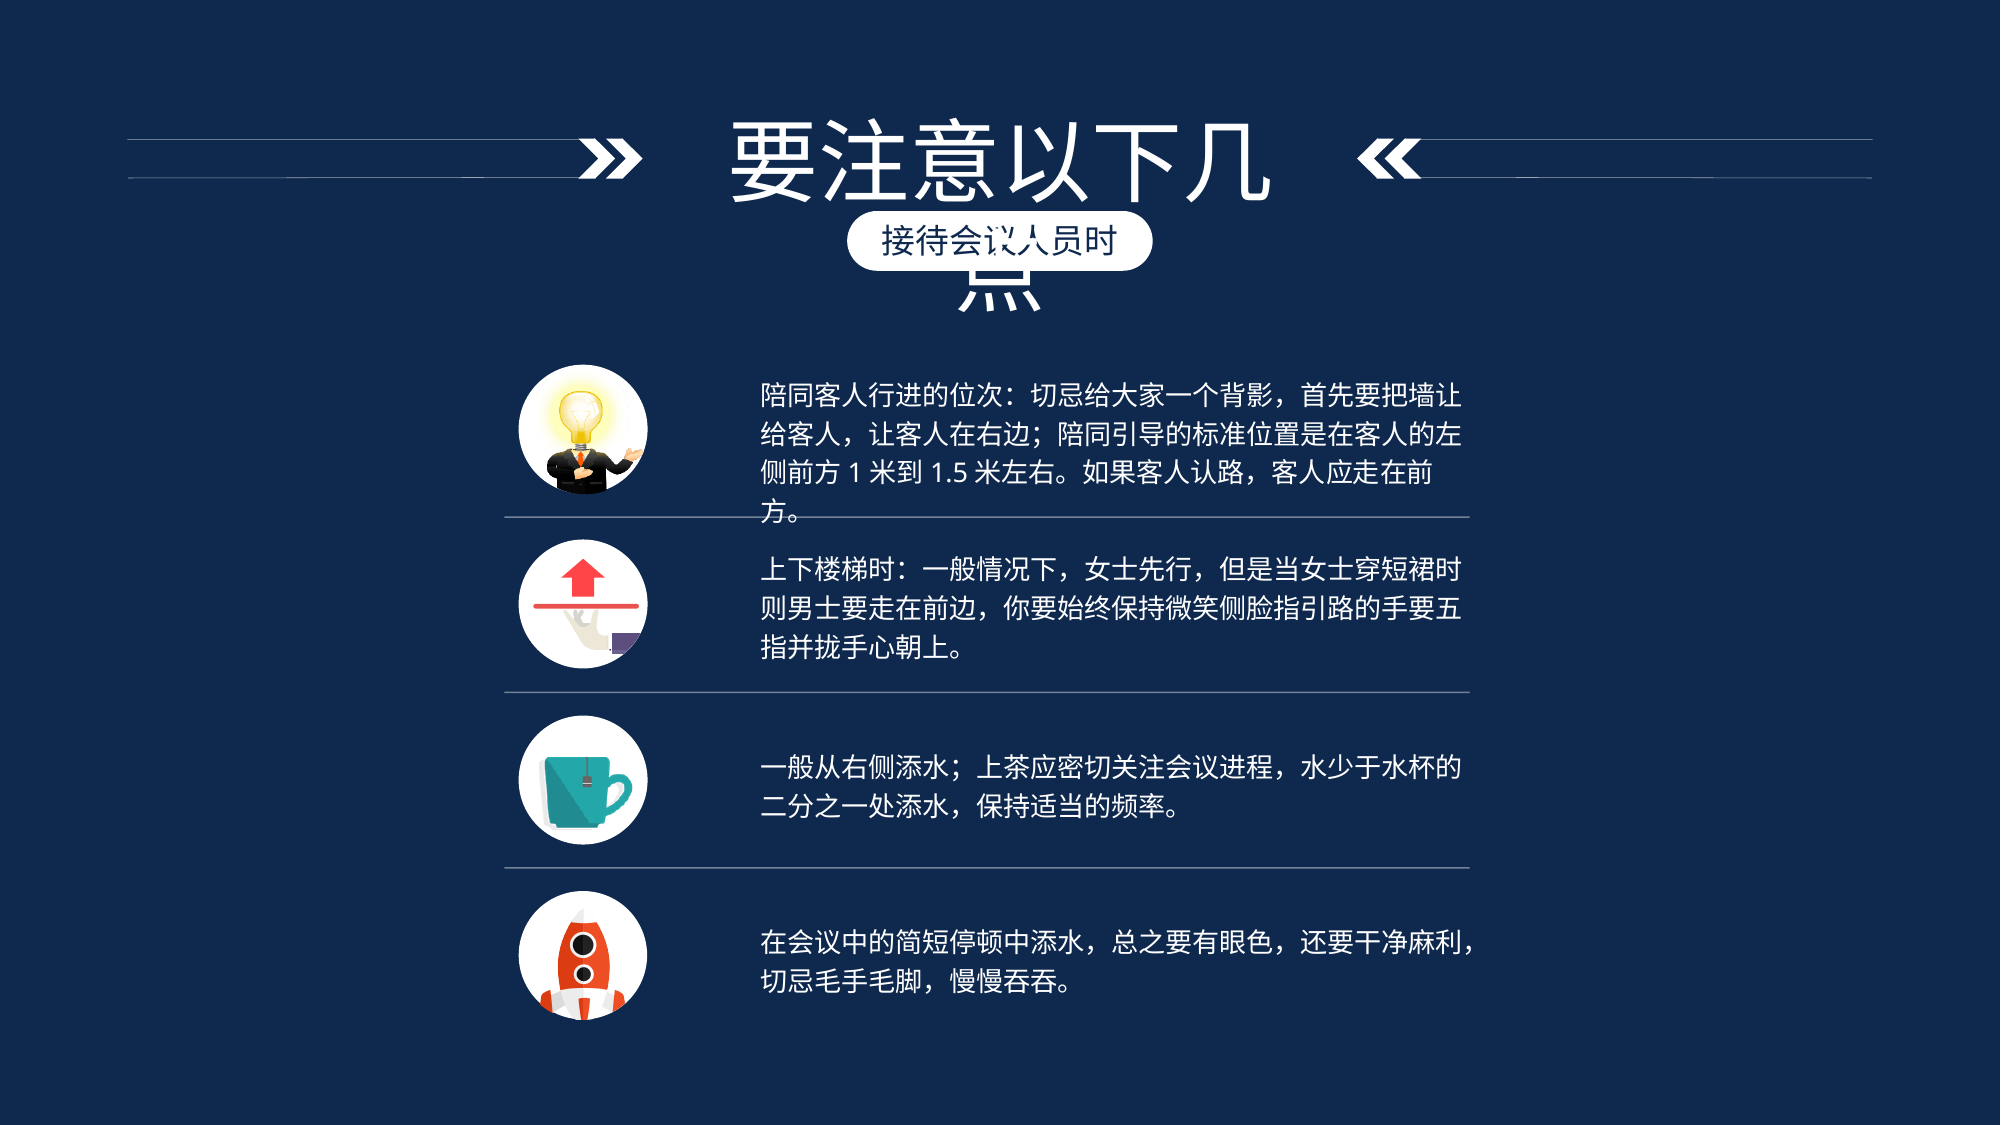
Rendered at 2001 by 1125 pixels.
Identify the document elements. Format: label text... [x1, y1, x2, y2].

text_box 陪同客人行进的位次：切忌给大家一个背影，首先要把墙让给客人，让客人在右边；陪同引导的标准位置是在客人的左侧前方1米到1.5米左右。如果客人认路，客人应走在前方。 [745, 364, 1496, 535]
text_box 一般从右侧添水；上茶应密切关注会议进程，水少于水杯的二分之一处添水，保持适当的频率。 [745, 736, 1496, 829]
text_box 要注意以下几点 [684, 97, 1315, 331]
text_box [518, 539, 648, 669]
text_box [518, 715, 648, 845]
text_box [518, 364, 648, 495]
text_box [518, 890, 648, 1020]
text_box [127, 139, 642, 178]
text_box 在会议中的简短停顿中添水，总之要有眼色，还要干净麻利，切忌毛手毛脚，慢慢吞吞。 [745, 911, 1496, 1005]
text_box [1358, 139, 1873, 178]
text_box 上下楼梯时：一般情况下，女士先行，但是当女士穿短裙时则男士要走在前边，你要始终保持微笑侧脸指引路的手要五指并拢手心朝上。 [745, 539, 1496, 671]
